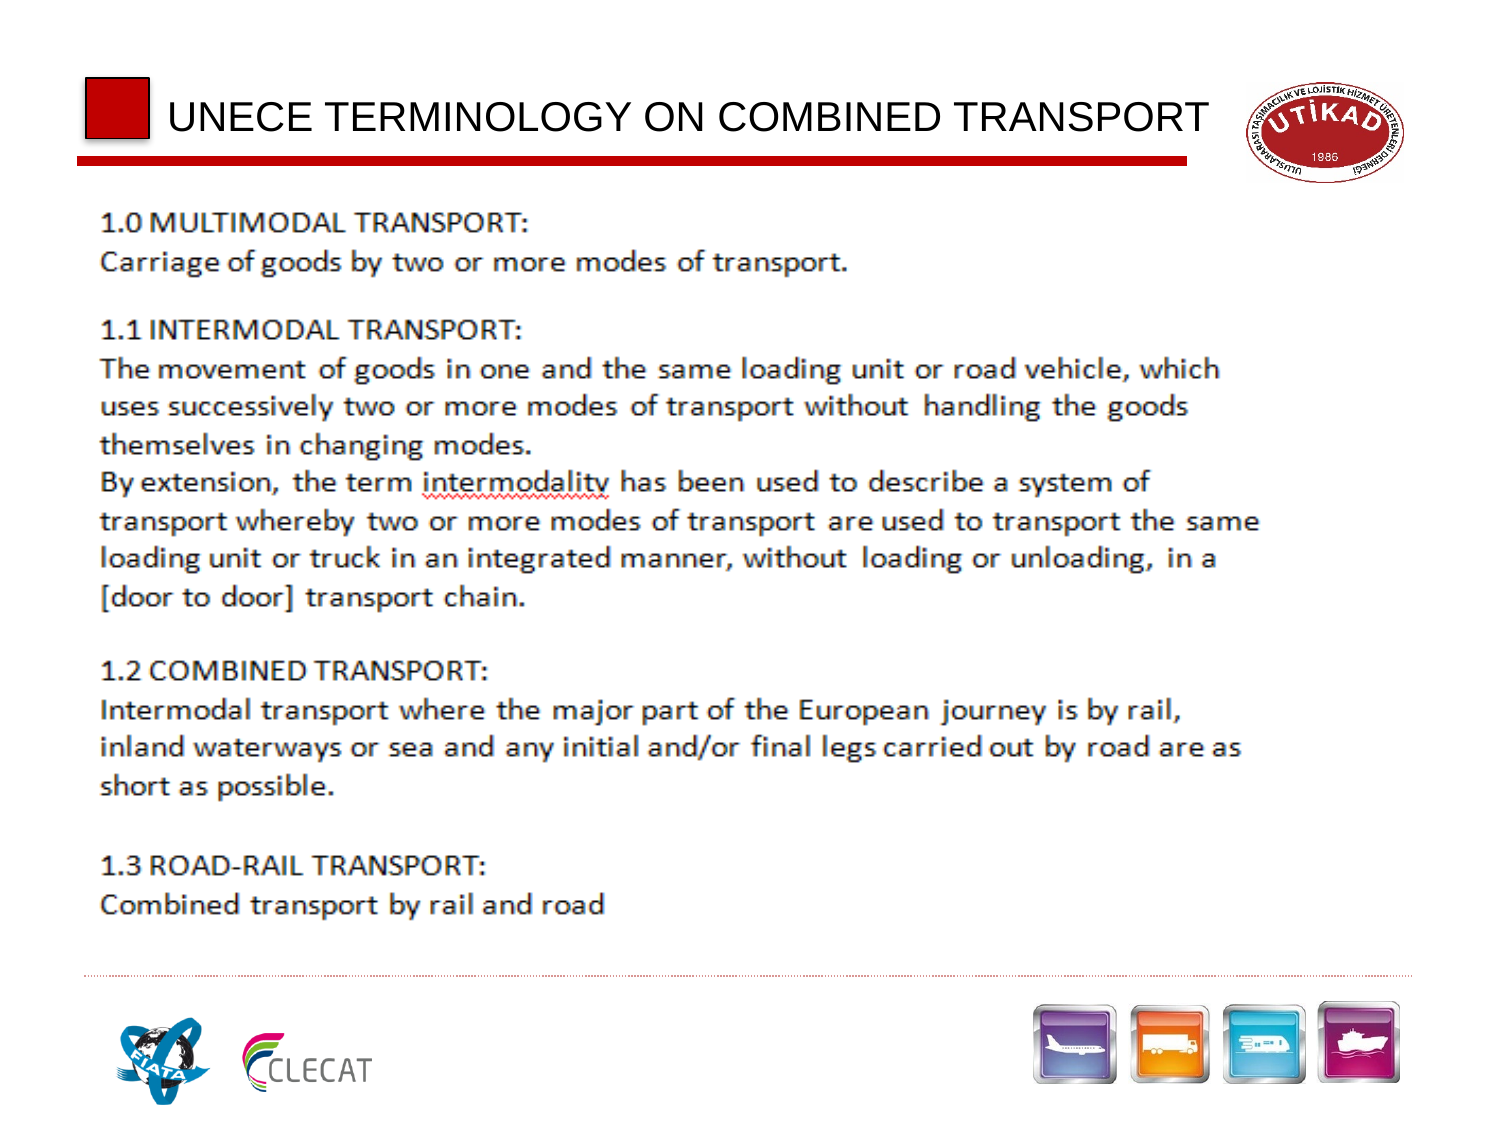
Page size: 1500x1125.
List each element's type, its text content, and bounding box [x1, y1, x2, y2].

text_box UNECE TERMINOLOGY ON COMBINED TRANSPORT [152, 82, 1243, 147]
picture [242, 1033, 372, 1092]
picture [1222, 1003, 1306, 1084]
picture [79, 184, 1302, 938]
picture [106, 1005, 219, 1117]
picture [1128, 1003, 1211, 1084]
picture [1246, 82, 1404, 183]
picture [1316, 1001, 1400, 1083]
picture [1033, 1003, 1117, 1084]
